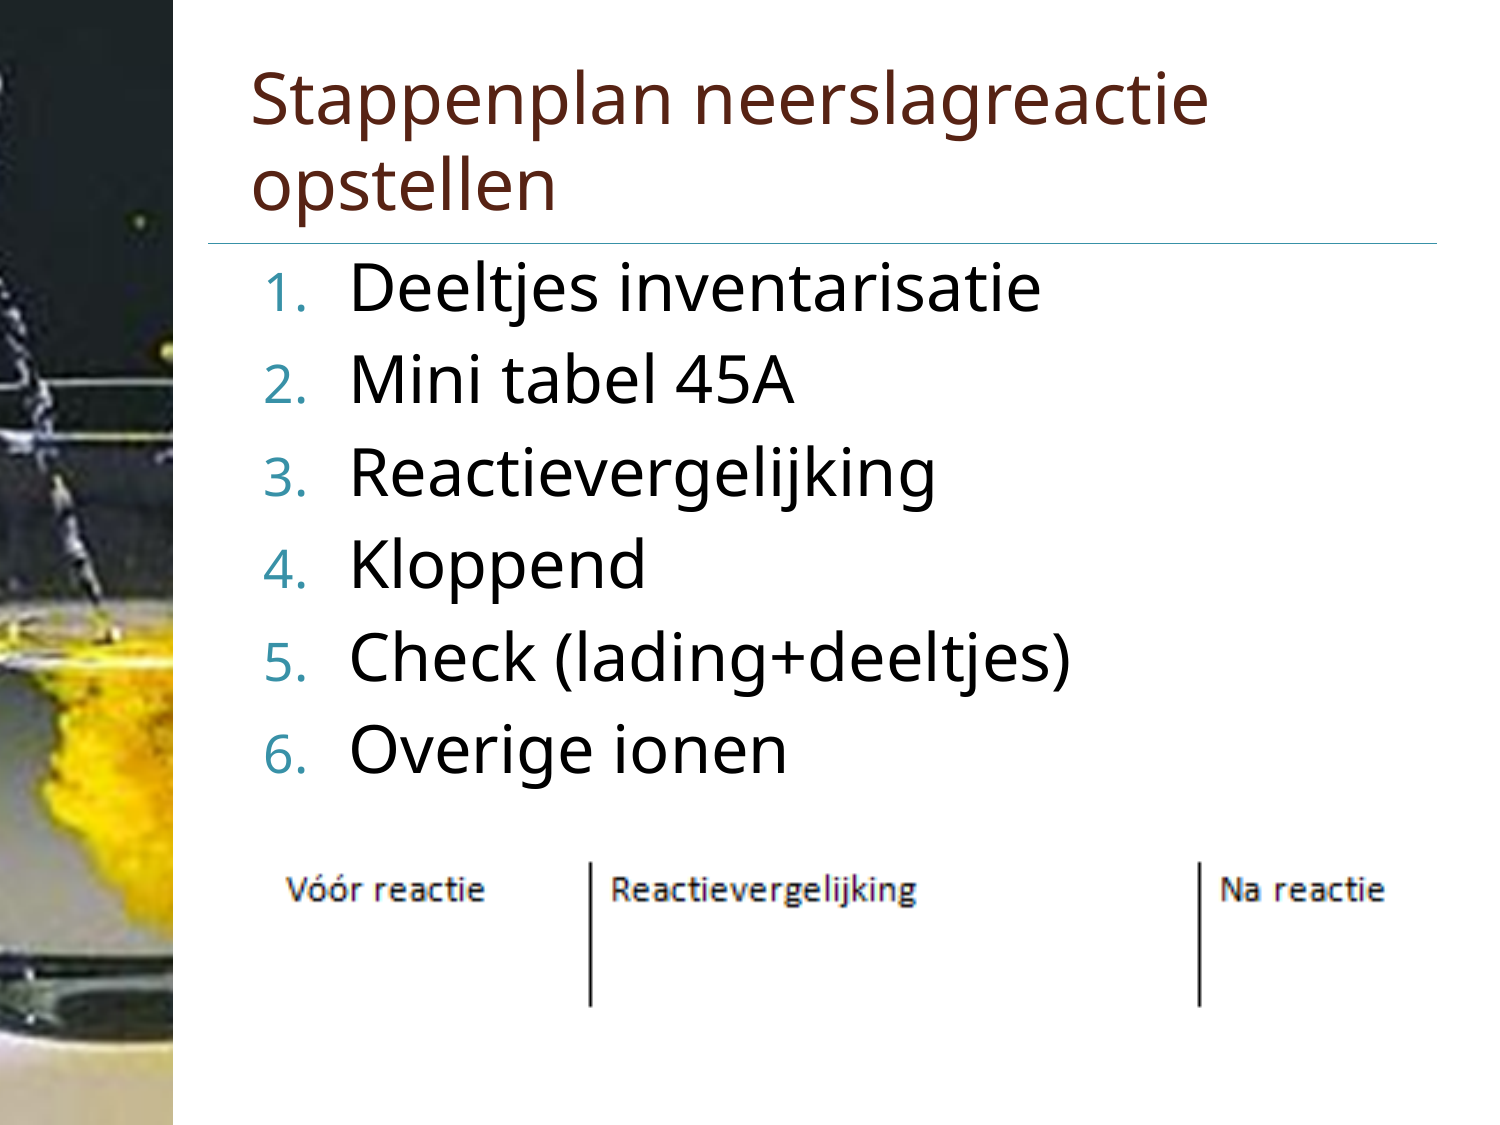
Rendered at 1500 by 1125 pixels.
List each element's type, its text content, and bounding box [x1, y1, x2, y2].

picture [251, 845, 1434, 1018]
picture [0, 0, 173, 1125]
list Deeltjes inventarisatie Mini tabel 45A Reactievergelijking Kloppend Check (lading+deeltjes) Overige ionen [235, 237, 1466, 1025]
title Stappenplan neerslagreactie opstellen [235, 45, 1466, 233]
